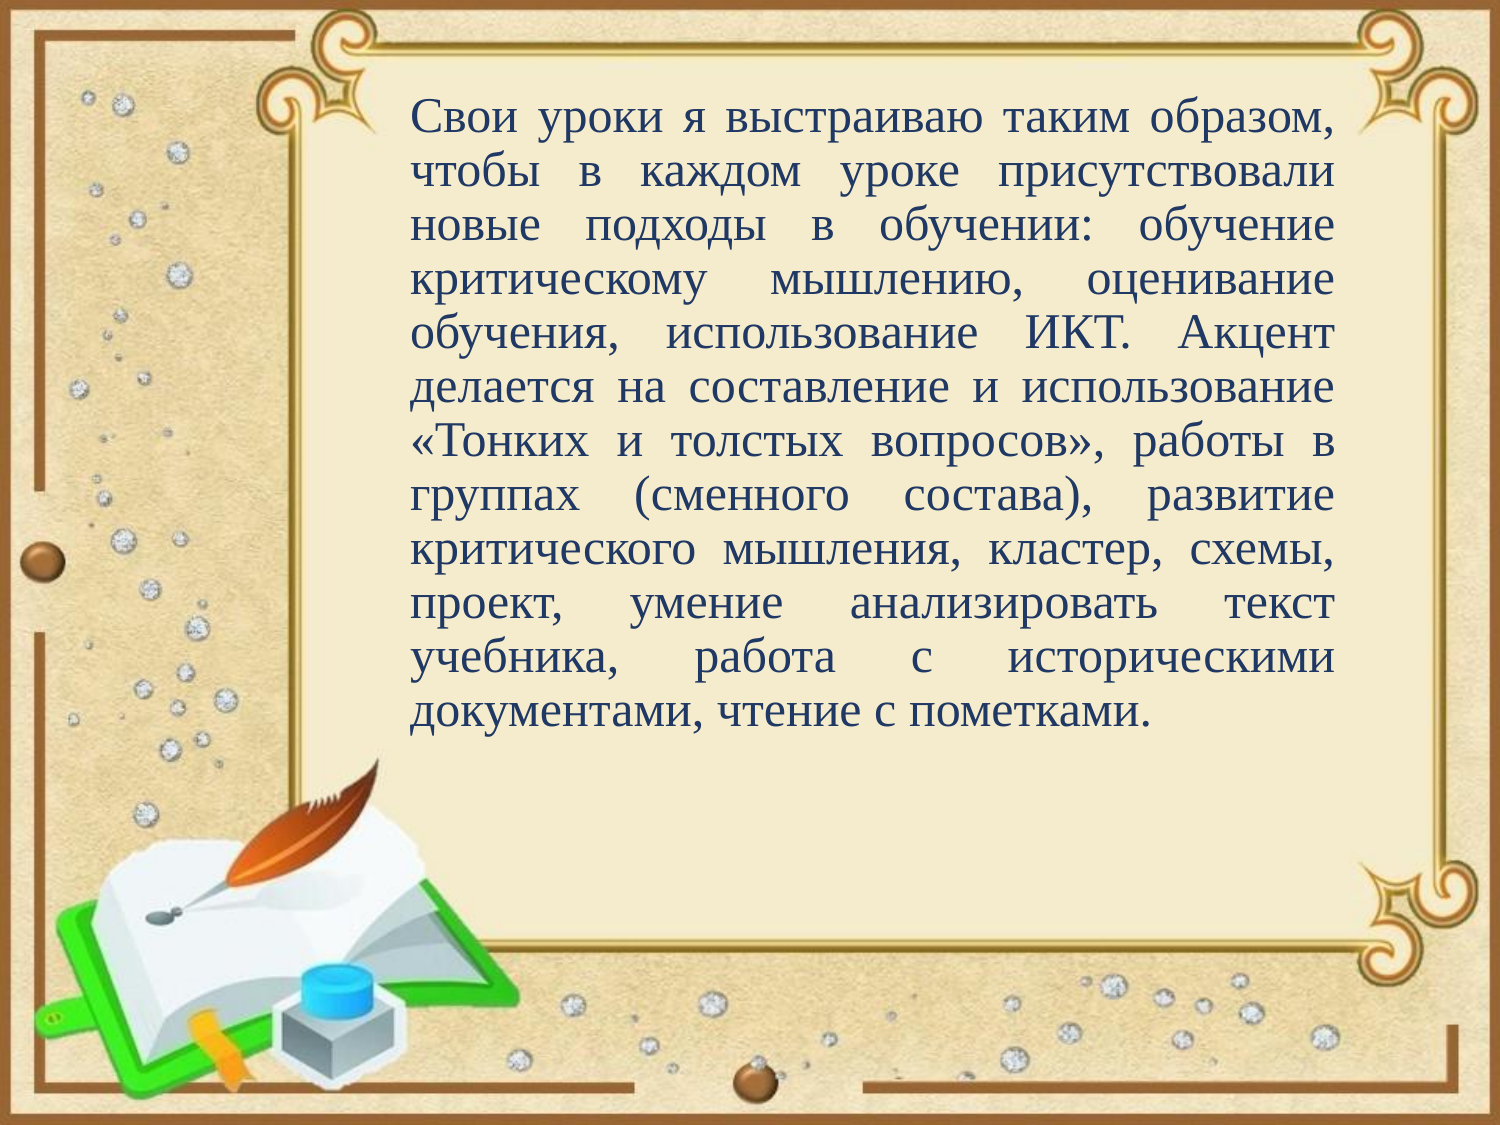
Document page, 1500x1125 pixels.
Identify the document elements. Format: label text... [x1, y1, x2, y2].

subtitle Свои уроки я выстраиваю таким образом, чтобы в каждом уроке присутствовали новые подходы в обучении: обучение критическому мышлению, оценивание обучения, использование ИКТ. Акцент делается на составление и использование «Тонких и толстых вопросов», работы в группах (сменного состава), развитие критического мышления, кластер, схемы, проект, умение анализировать текст учебника, работа с историческими документами, чтение с пометками. [394, 81, 1351, 825]
picture [0, 0, 1500, 1125]
